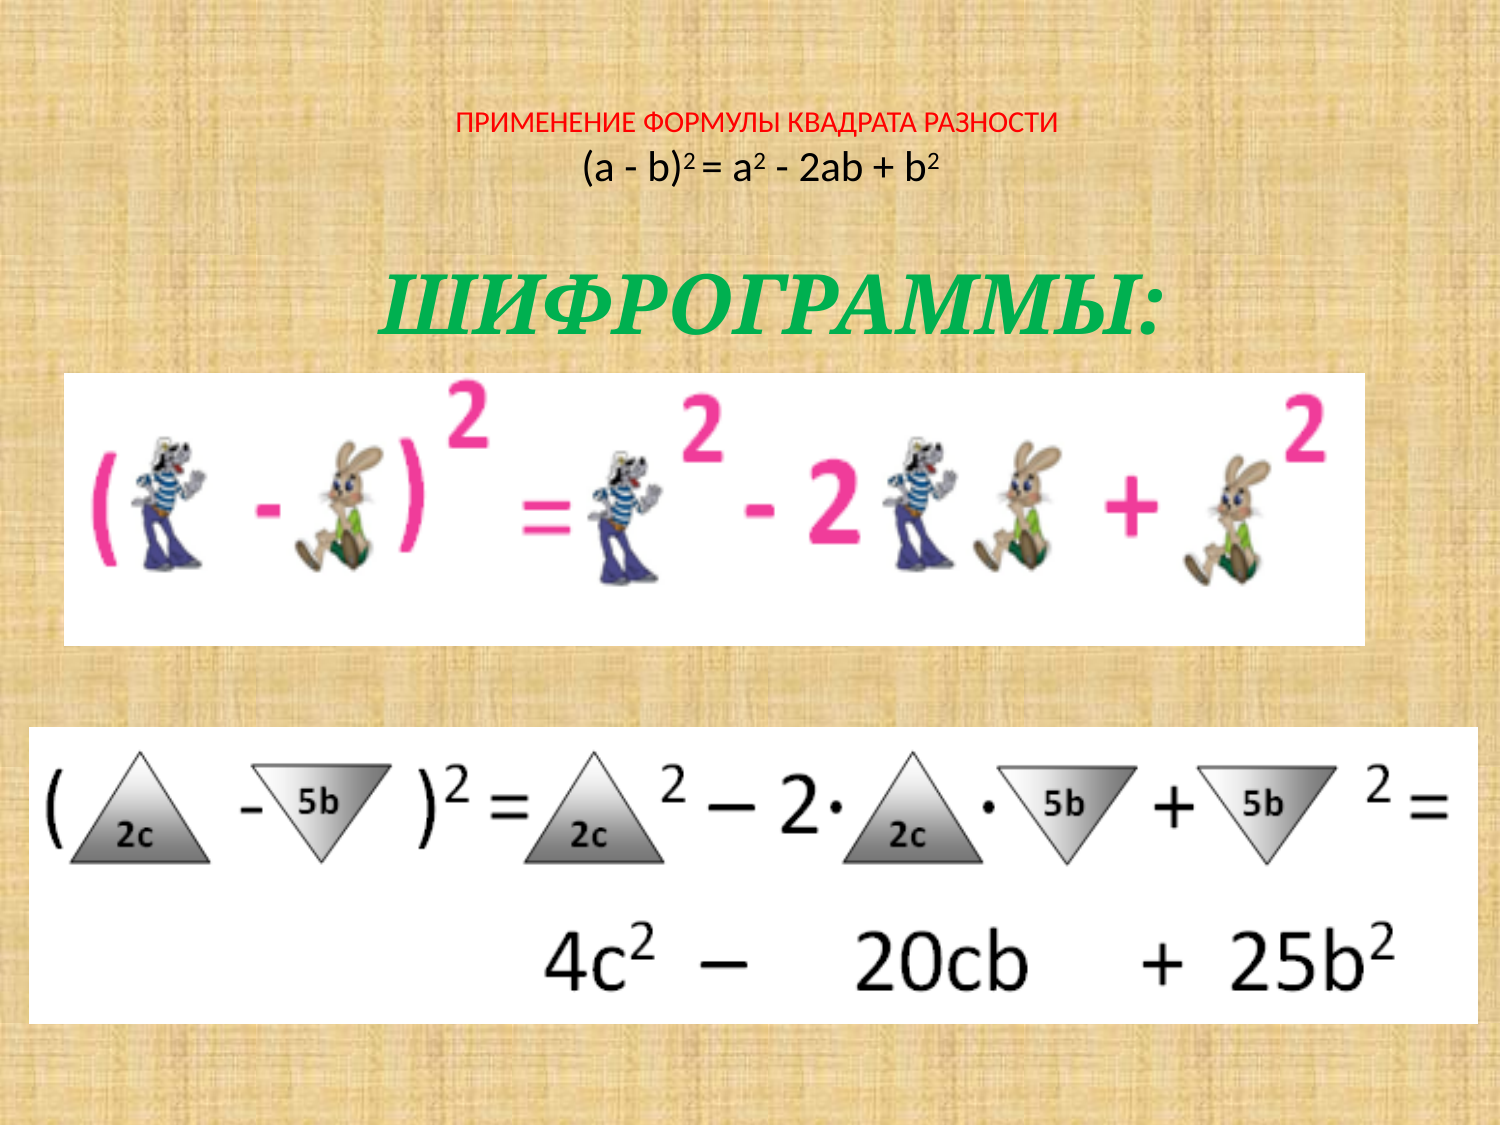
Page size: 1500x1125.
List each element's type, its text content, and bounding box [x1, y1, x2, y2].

list [41, 338, 1471, 726]
picture [0, 0, 1500, 1125]
text_box ШИФРОГРАММЫ: [312, 243, 1235, 359]
title ПРИМЕНЕНИЕ ФОРМУЛЫ КВАДРАТА РАЗНОСТИ (а - b)2 = а2 - 2аb + b2 [51, 42, 1470, 324]
